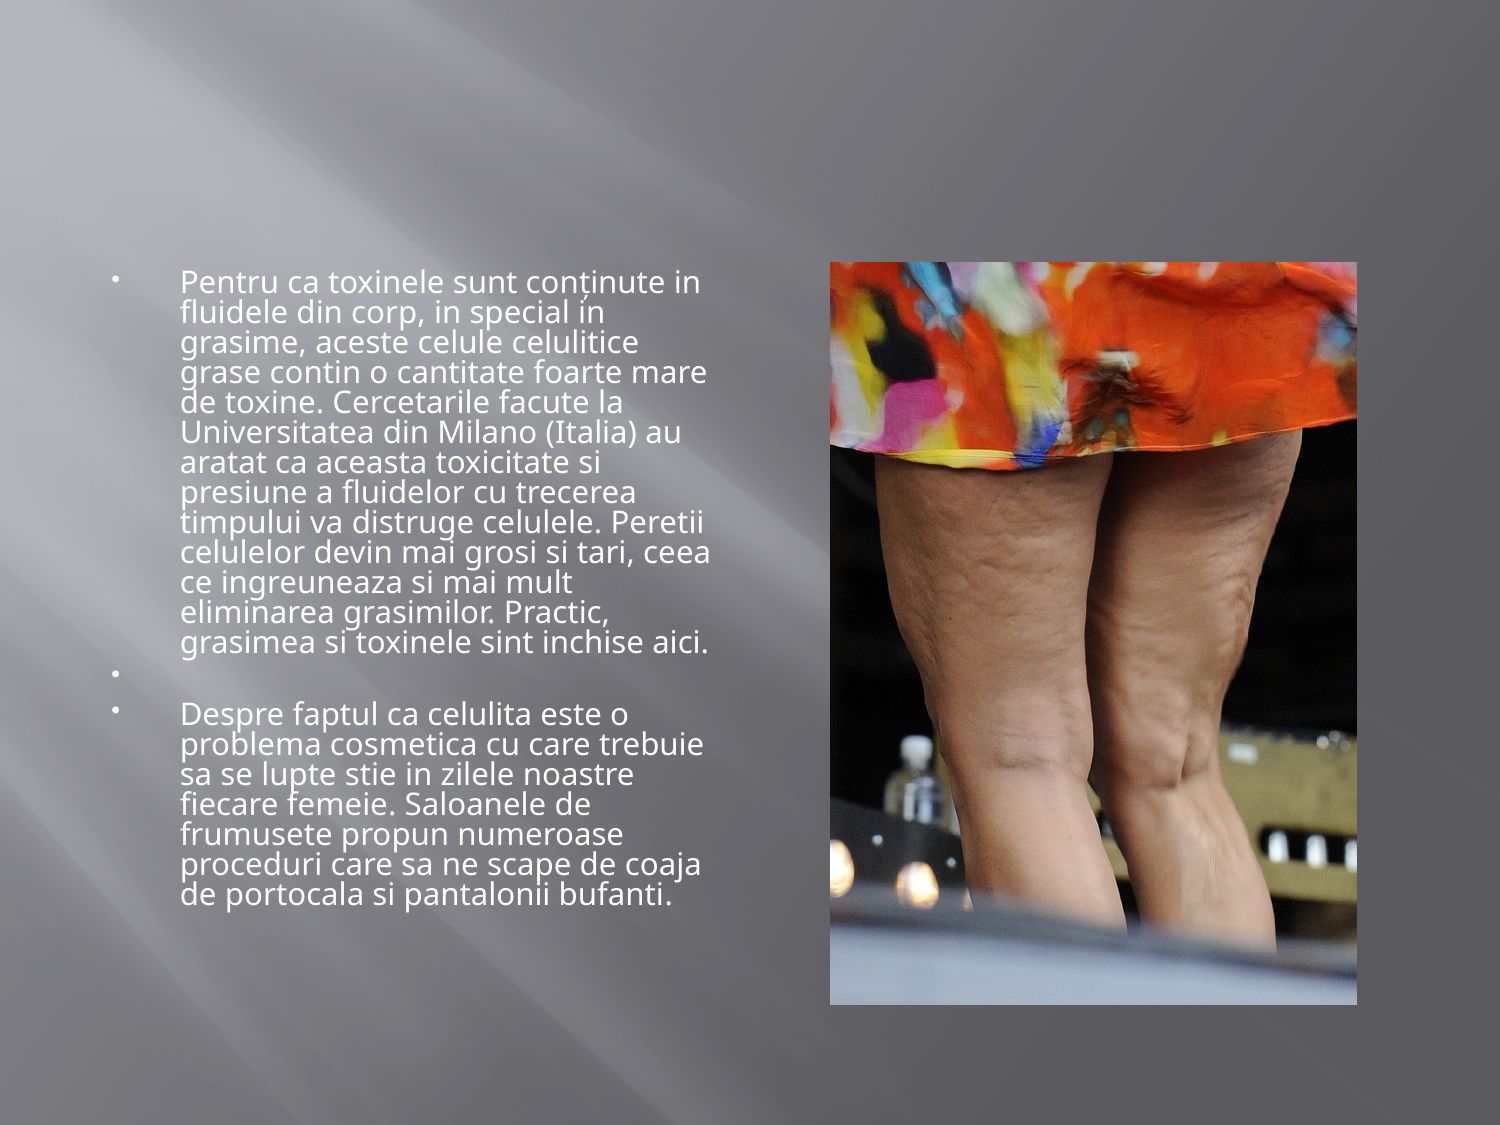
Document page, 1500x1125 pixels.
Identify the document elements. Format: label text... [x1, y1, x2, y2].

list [830, 262, 1357, 1006]
list Pentru ca toxinele sunt conţinute in fluidele din corp, in special in grasime, aceste celule celulitice grase contin o cantitate foarte mare de toxine. Cercetarile facute la Universitatea din Milano (Italia) au aratat ca aceasta toxicitate si presiune a fluidelor cu trecerea timpului va distruge celulele. Peretii celulelor devin mai grosi si tari, ceea ce ingreuneaza si mai mult eliminarea grasimilor. Practic, grasimea si toxinele sint inchise aici. Despre faptul ca celulita este o problema cosmetica cu care trebuie sa se lupte stie in zilele noastre fiecare femeie. Saloanele de frumusete propun numeroase proceduri care sa ne scape de coaja de portocala si pantalonii bufanti. [74, 262, 738, 1006]
